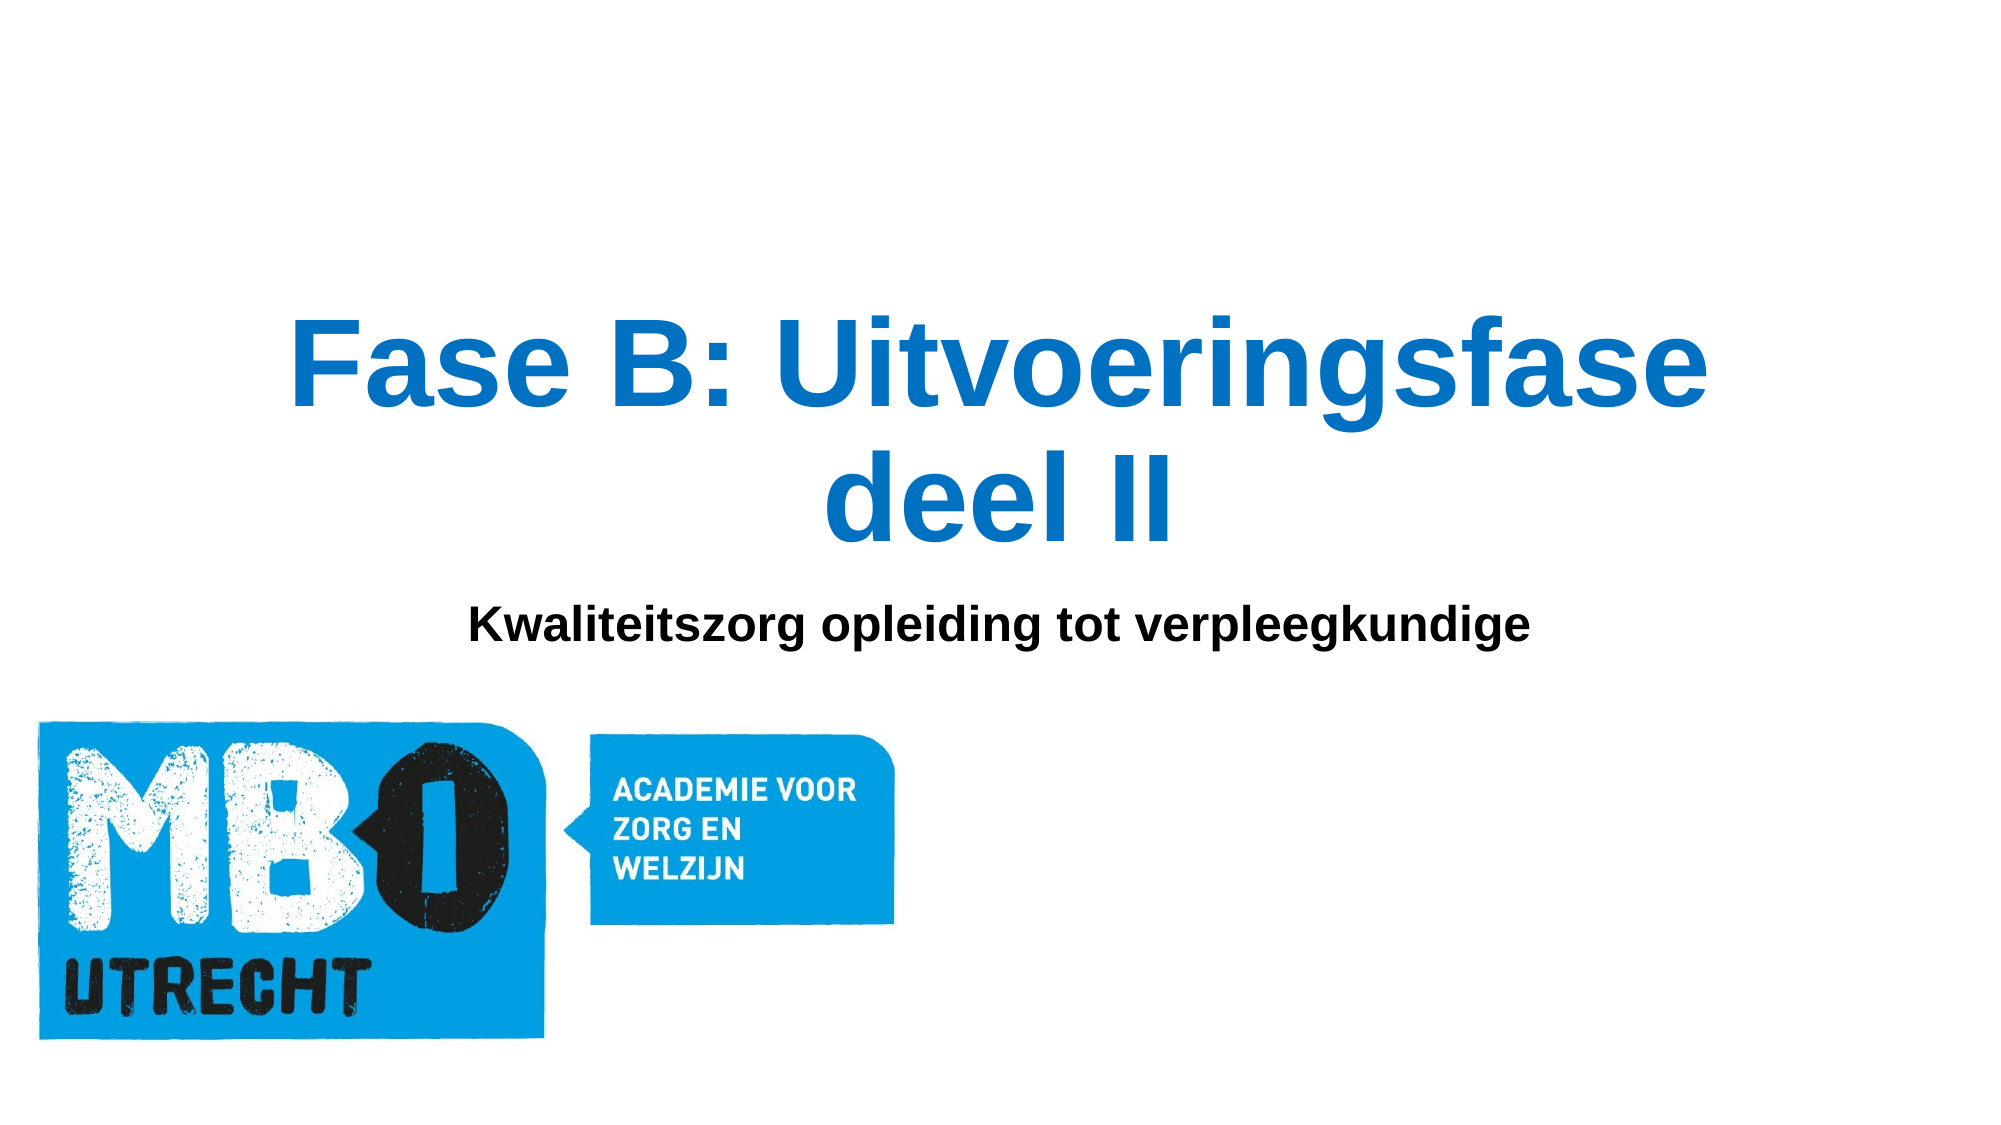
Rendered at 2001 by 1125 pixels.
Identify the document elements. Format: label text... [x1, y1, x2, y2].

subtitle Kwaliteitszorg opleiding tot verpleegkundige [249, 590, 1750, 863]
title Fase B: Uitvoeringsfase deel II [249, 184, 1750, 576]
picture [0, 686, 932, 1074]
